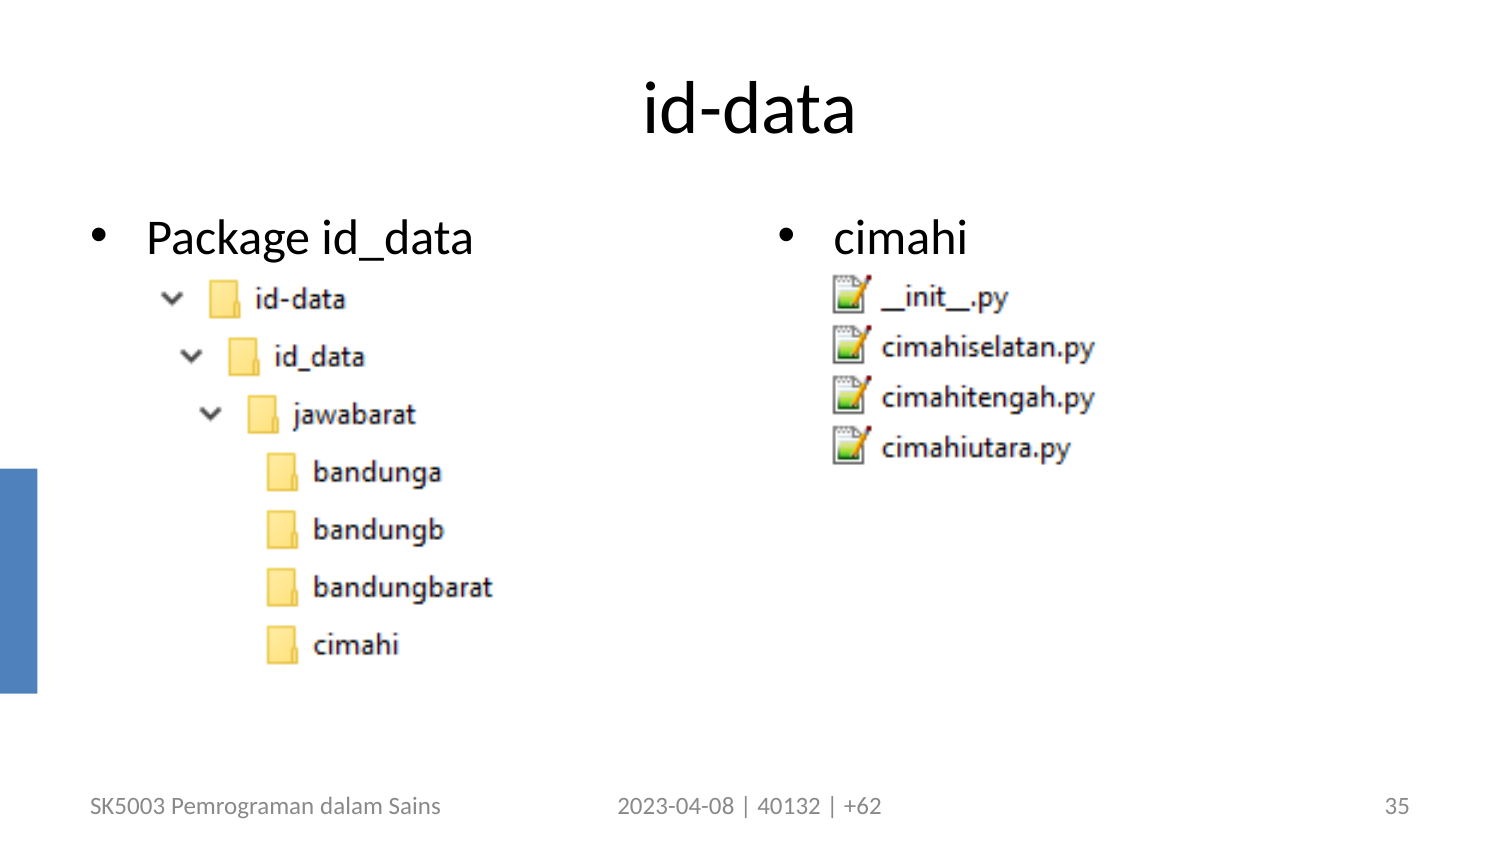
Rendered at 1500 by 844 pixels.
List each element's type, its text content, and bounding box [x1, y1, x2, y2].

footer 2023-04-08 | 40132 | +62 [512, 782, 988, 827]
list cimahi [762, 196, 1426, 754]
list Package id_data [74, 196, 738, 754]
slide_number SK5003 Pemrograman dalam Sains [75, 782, 463, 827]
picture [812, 259, 1112, 478]
slide_number 35 [1074, 782, 1425, 827]
title id-data [74, 33, 1426, 175]
picture [149, 271, 510, 673]
